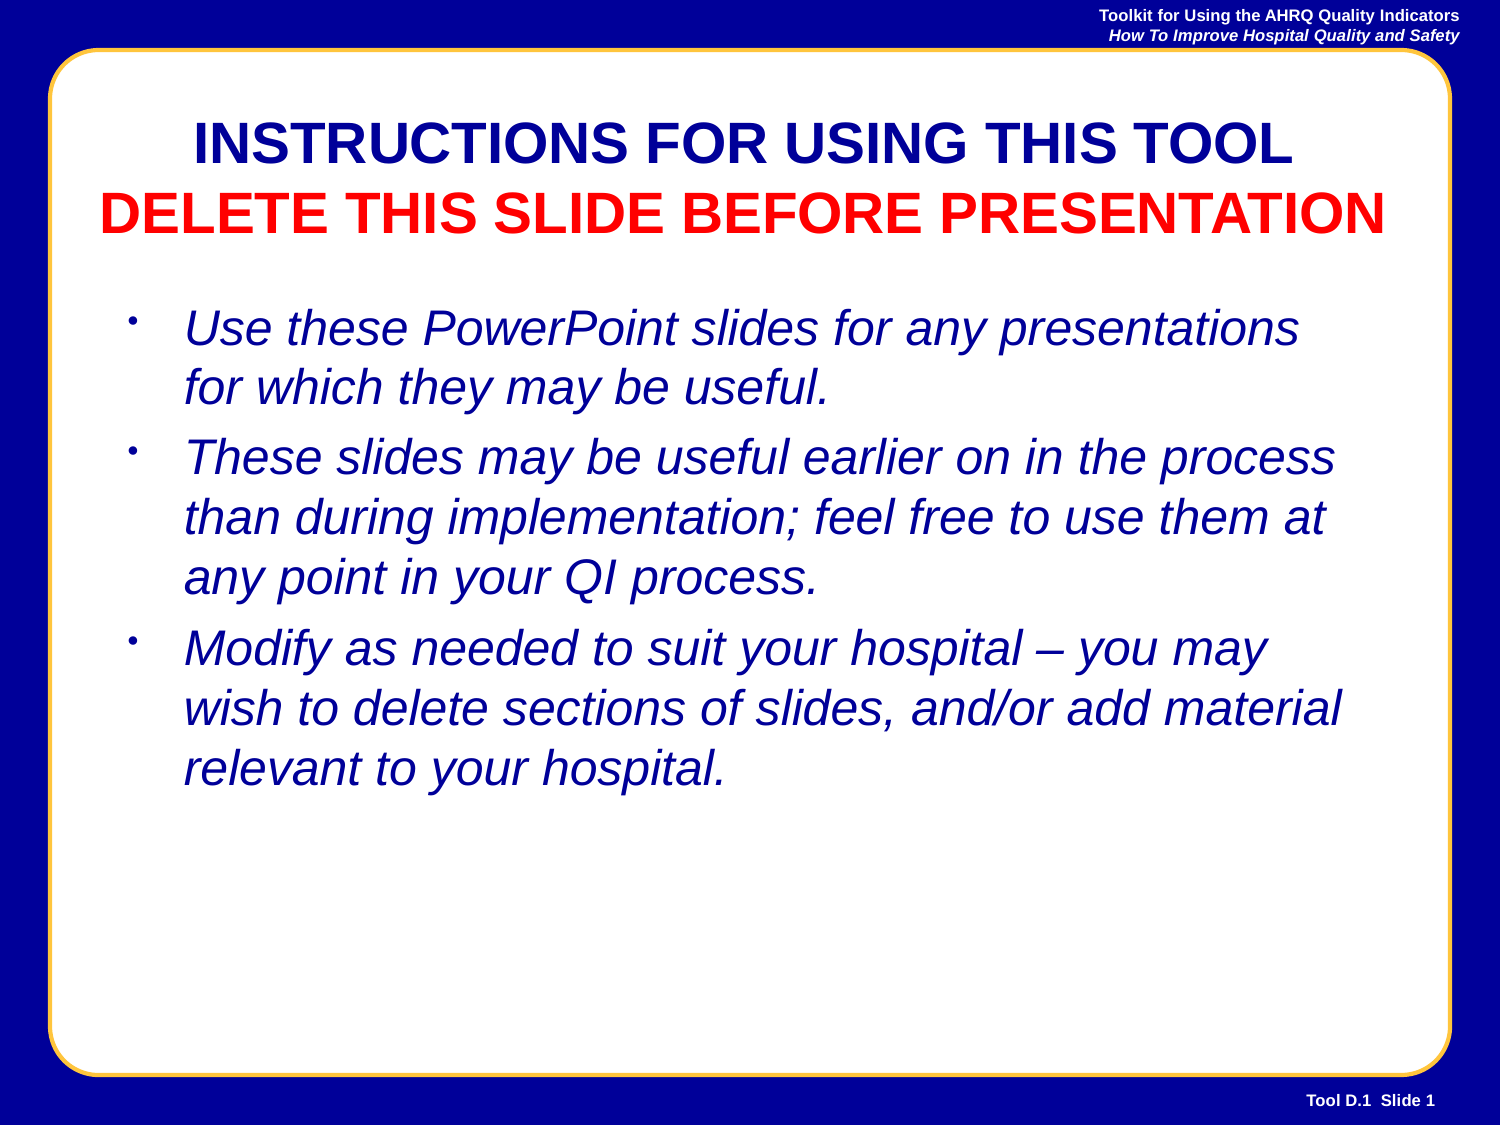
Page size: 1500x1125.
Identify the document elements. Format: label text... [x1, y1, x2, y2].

title INSTRUCTIONS FOR USING THIS TOOL DELETE THIS SLIDE BEFORE PRESENTATION [62, 99, 1426, 251]
list Use these PowerPoint slides for any presentations for which they may be useful. These slides may be useful earlier on in the process than during implementation; feel free to use them at any point in your QI process. Modify as needed to suit your hospital – you may wish to delete sections of slides, and/or add material relevant to your hospital. [112, 287, 1388, 1038]
